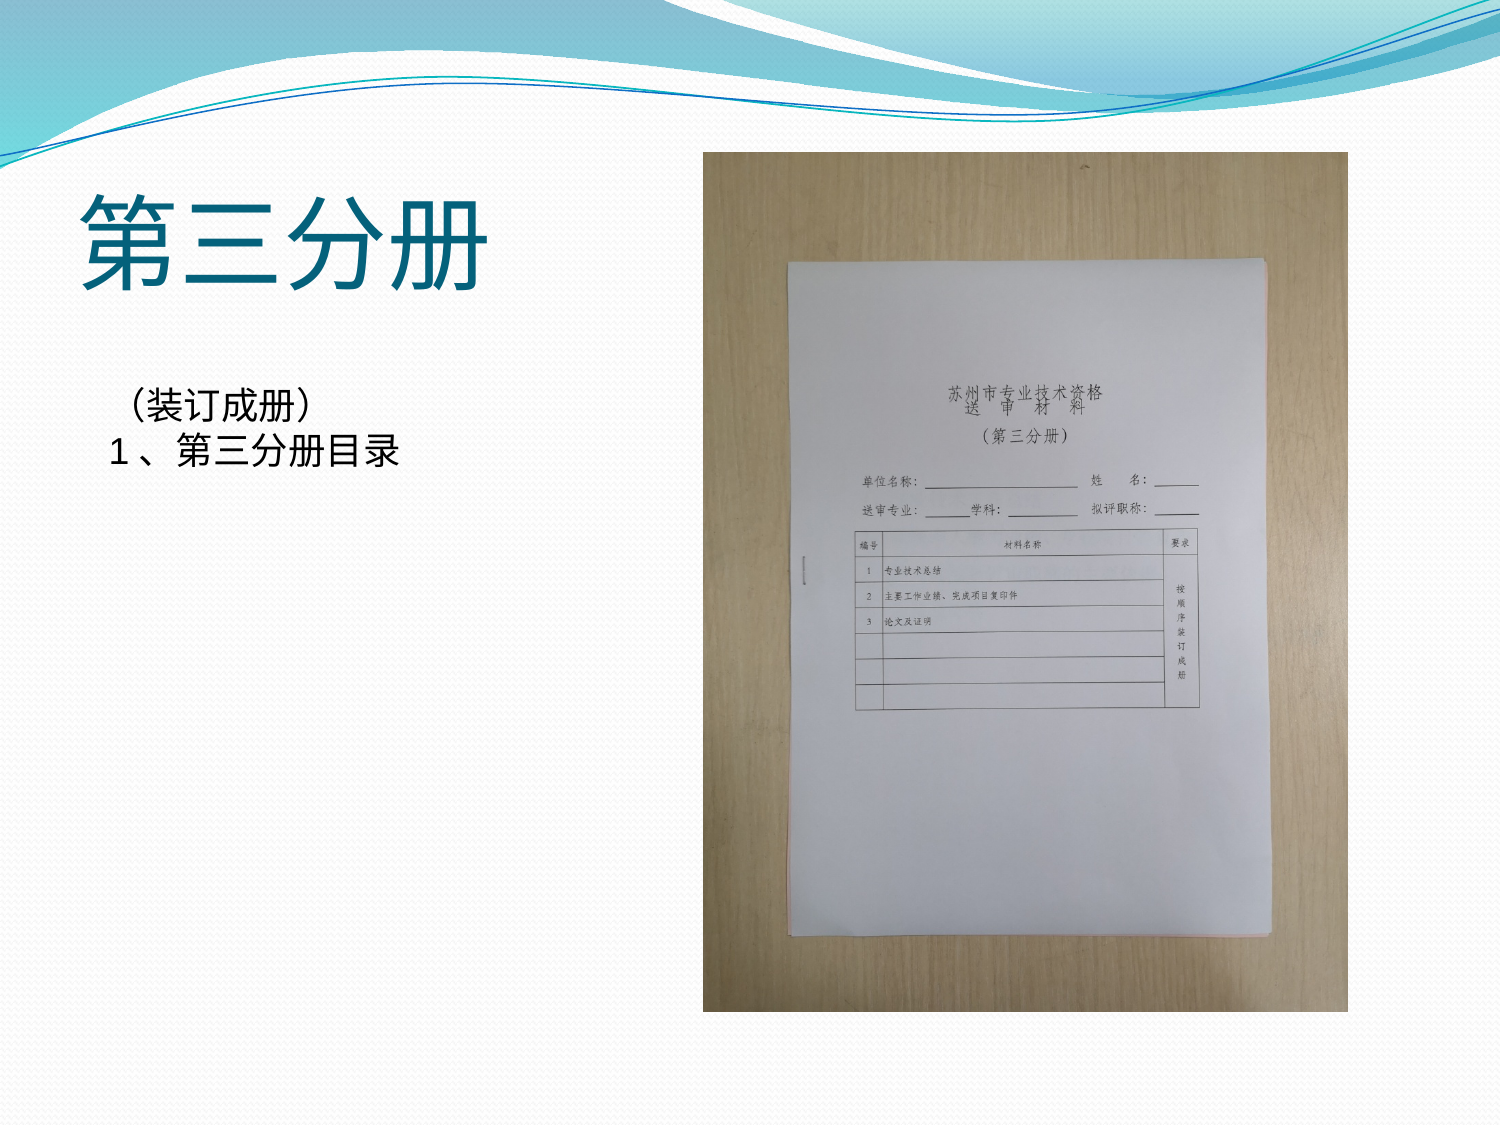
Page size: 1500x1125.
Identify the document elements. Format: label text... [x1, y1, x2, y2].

text_box （装订成册） 1、第三分册目录 [93, 374, 610, 480]
title 第三分册 [75, 115, 1425, 303]
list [702, 152, 1348, 1012]
